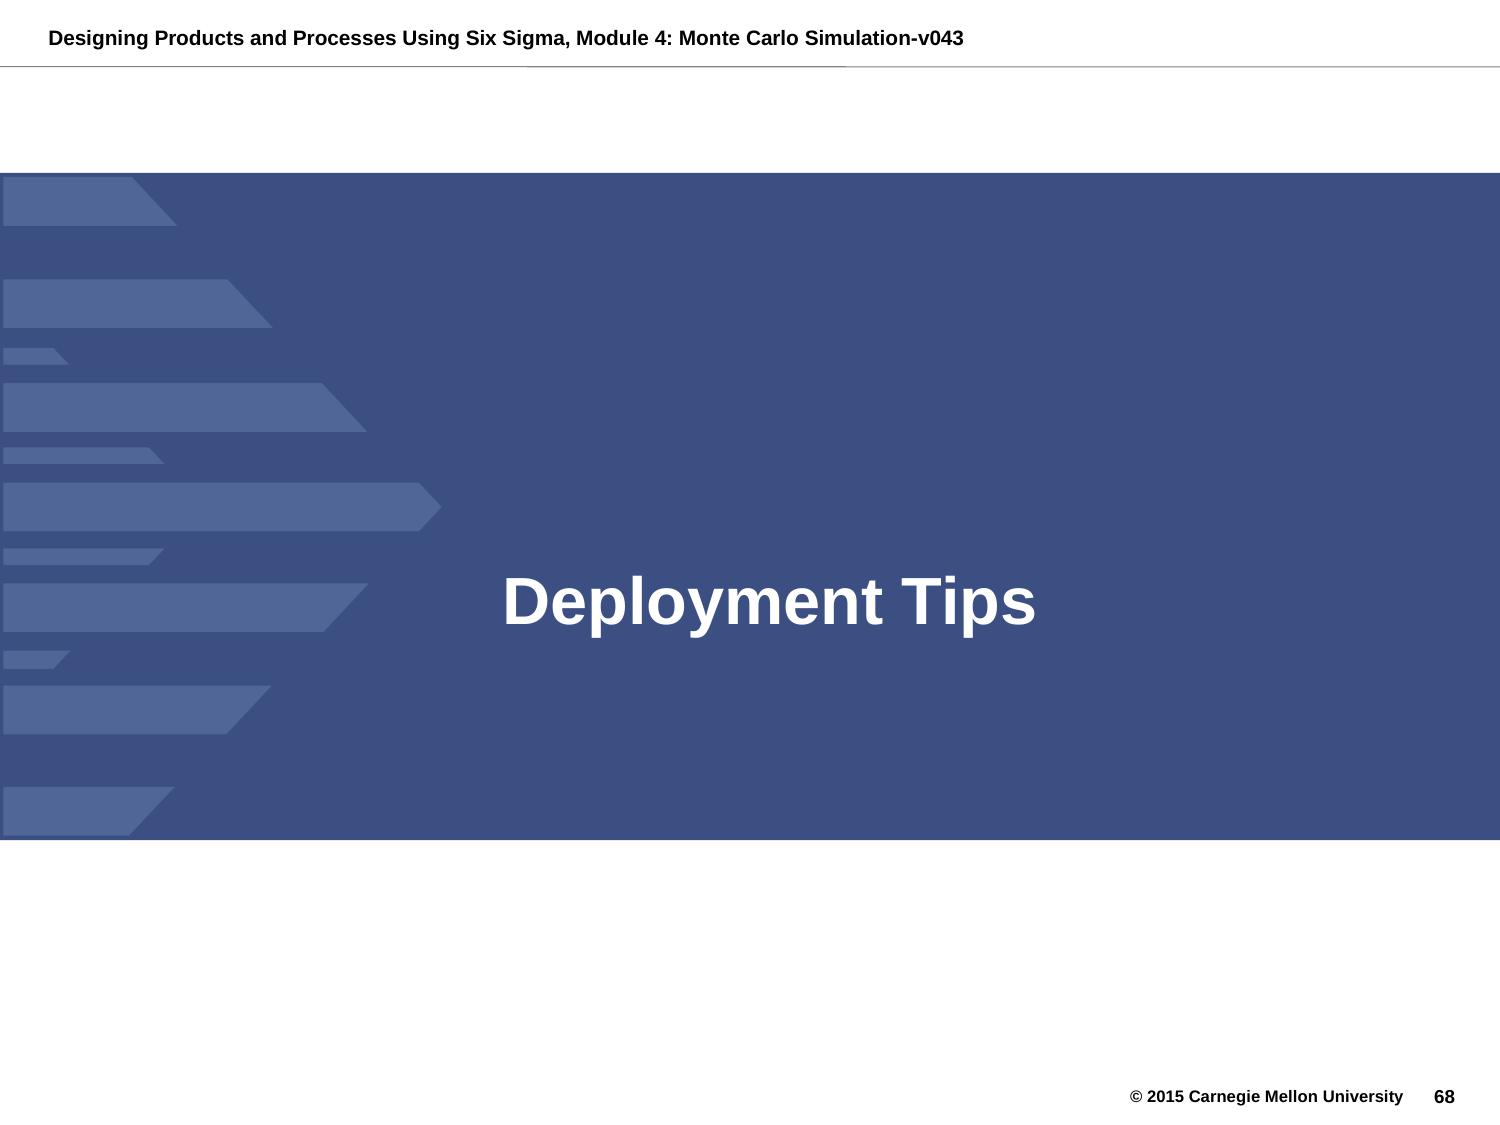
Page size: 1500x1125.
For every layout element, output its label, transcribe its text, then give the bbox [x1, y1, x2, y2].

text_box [3, 176, 442, 836]
text_box Deployment Tips [487, 439, 1438, 757]
text_box [0, 172, 1500, 841]
